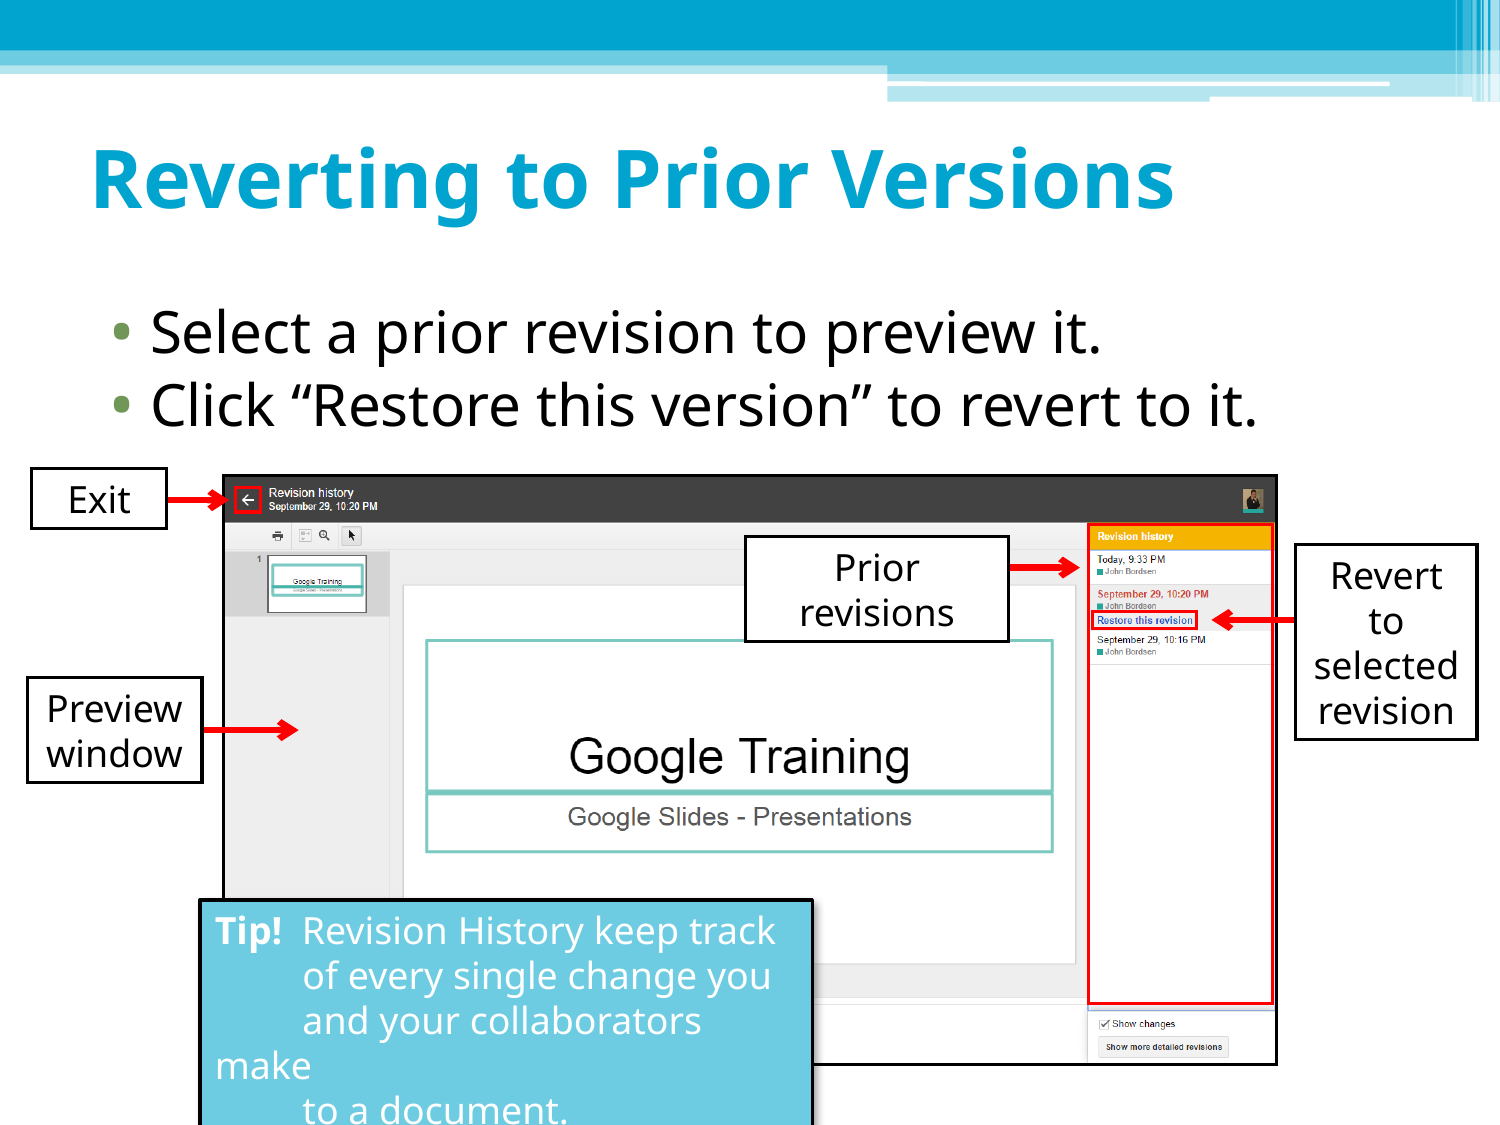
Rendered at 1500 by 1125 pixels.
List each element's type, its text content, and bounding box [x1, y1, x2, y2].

text_box Revert to selected revision [1295, 544, 1478, 740]
text_box Tip! Revision History keep track of every single change you and your collaborators make to a document. [199, 899, 813, 1125]
text_box Exit [31, 468, 167, 529]
title Reverting to Prior Versions [75, 90, 1418, 263]
text_box Preview window [27, 677, 203, 783]
picture [224, 477, 1275, 1063]
list Select a prior revision to preview it. Click “Restore this version” to revert to it. [75, 287, 1418, 475]
